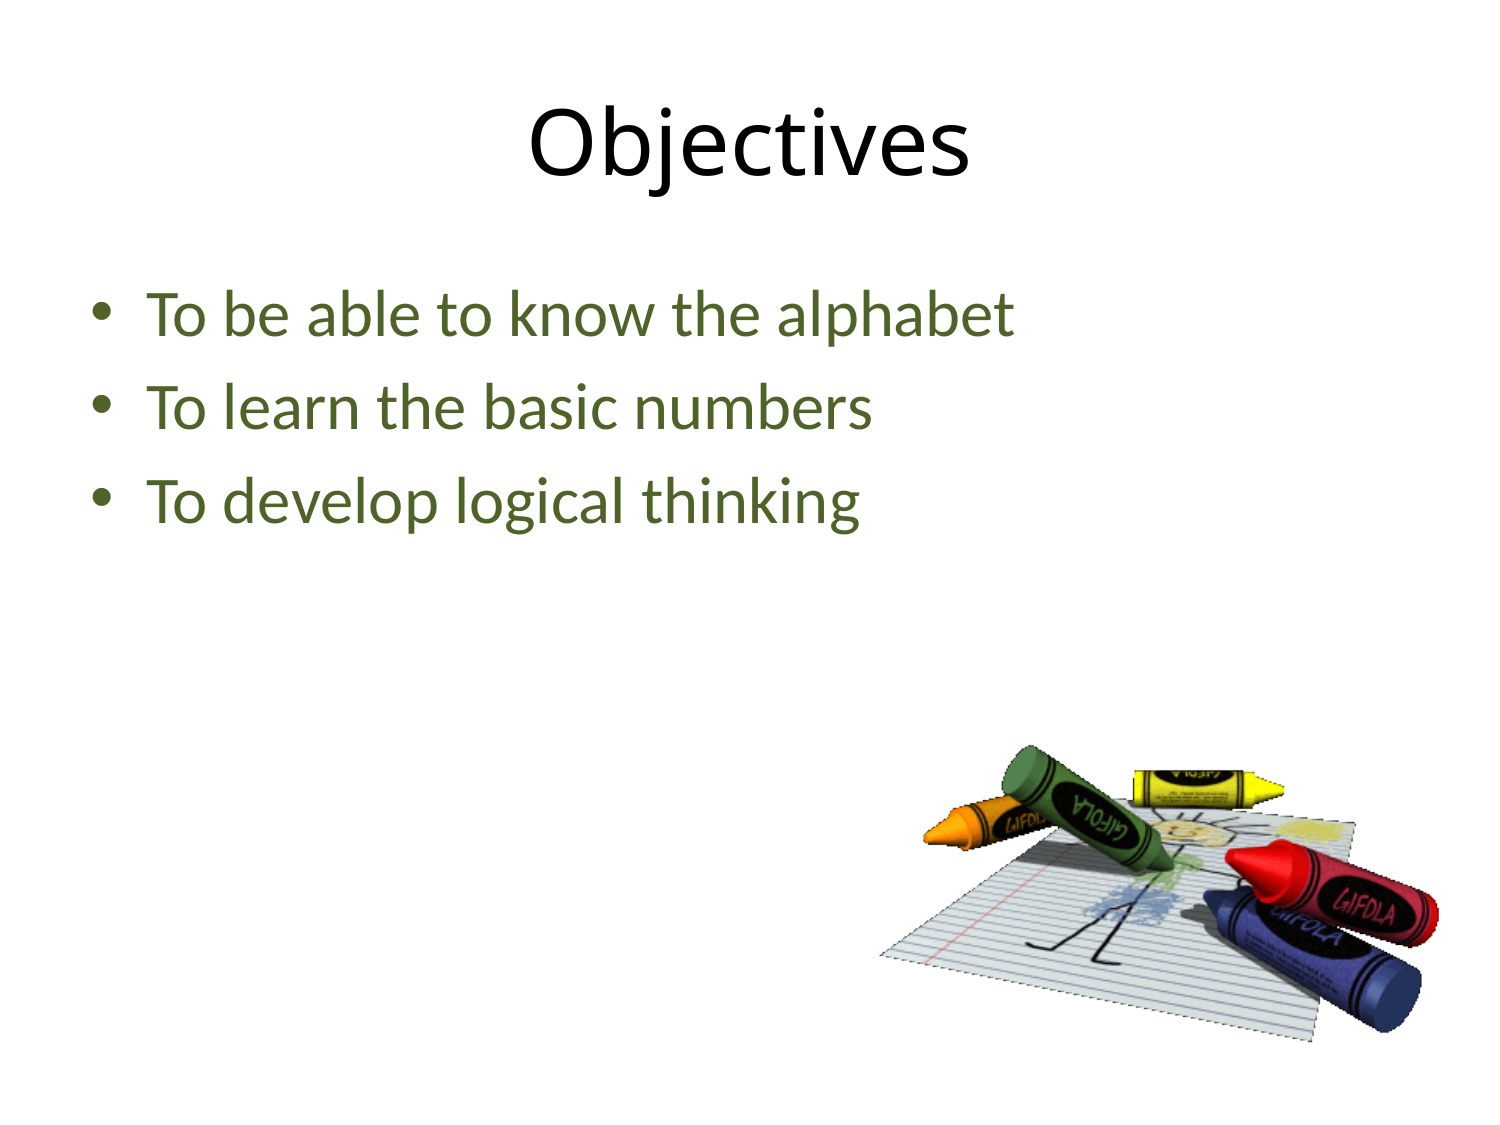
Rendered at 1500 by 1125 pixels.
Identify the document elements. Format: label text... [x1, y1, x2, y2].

picture [874, 692, 1444, 1099]
list To be able to know the alphabet To learn the basic numbers To develop logical thinking [75, 262, 1425, 1005]
title Objectives [75, 45, 1425, 233]
